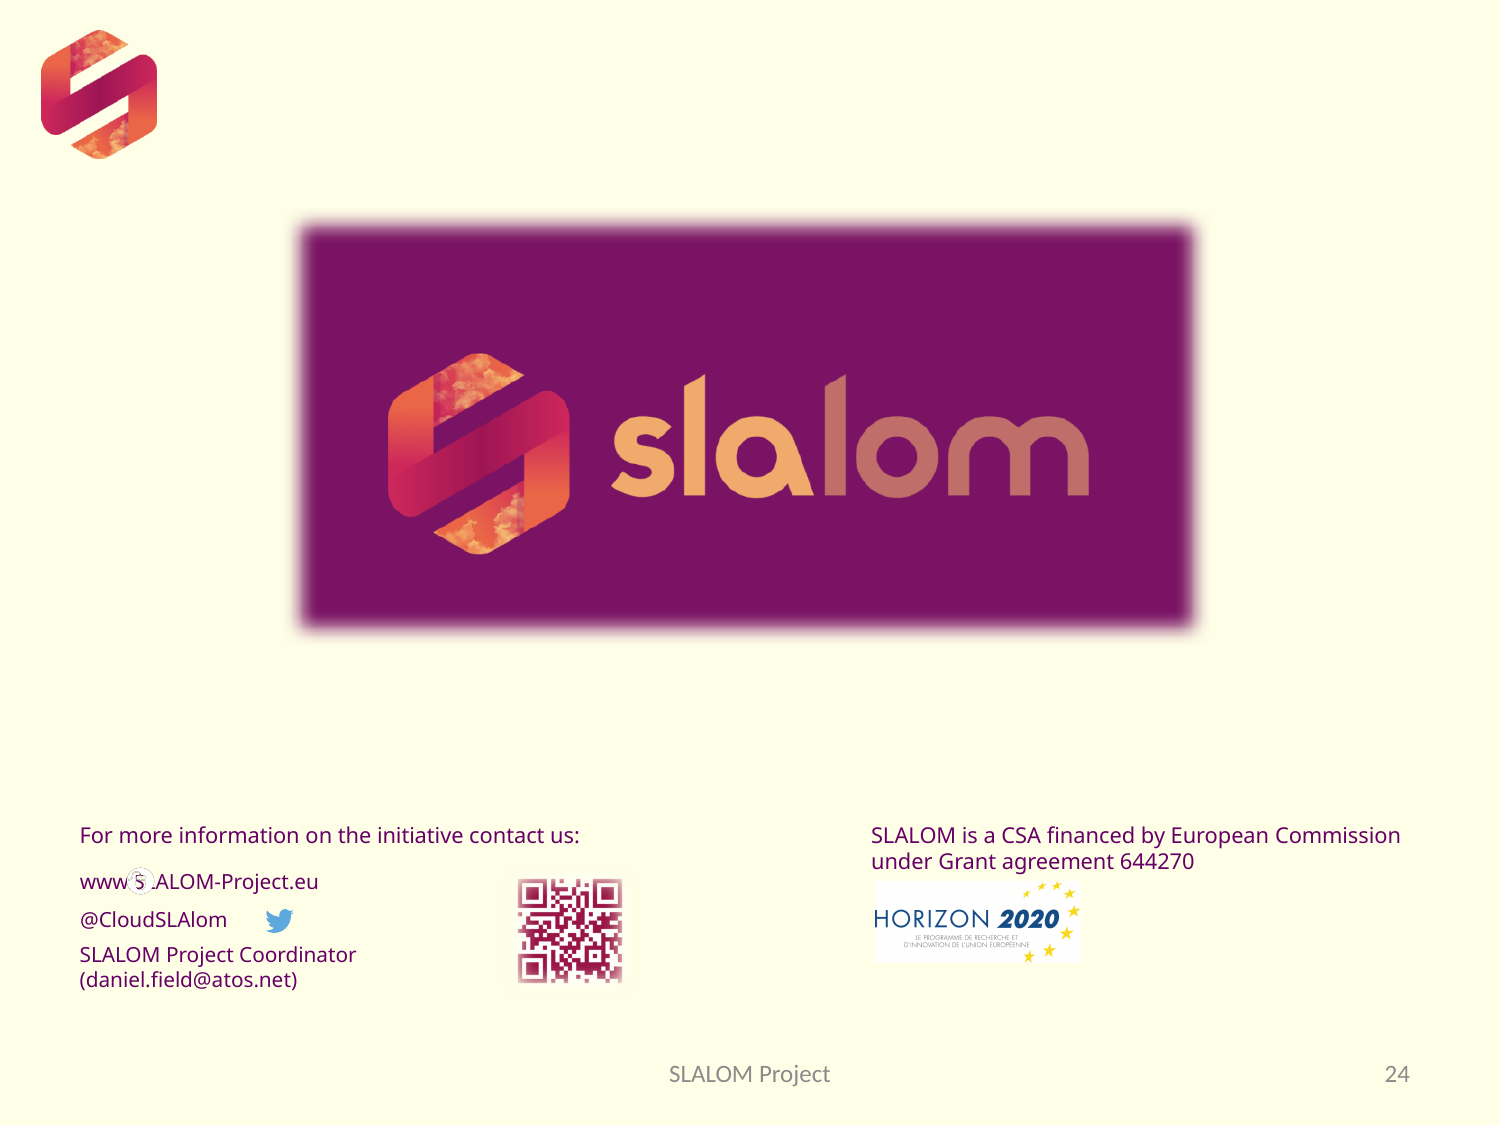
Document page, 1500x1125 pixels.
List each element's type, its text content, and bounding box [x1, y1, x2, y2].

footer SLALOM Project [512, 1042, 988, 1103]
picture [265, 909, 295, 933]
picture [501, 862, 639, 1000]
text_box www.SLALOM-Project.eu [64, 863, 499, 899]
picture [126, 867, 155, 896]
slide_number 24 [1074, 1042, 1425, 1103]
text_box @CloudSLAlom [64, 899, 331, 933]
picture [283, 207, 1211, 646]
text_box For more information on the initiative contact us: [64, 814, 780, 856]
text_box SLALOM is a CSA financed by European Commission under Grant agreement 644270 [856, 814, 1436, 882]
text_box SLALOM Project Coordinator (daniel.field@atos.net) [64, 933, 496, 999]
picture [874, 881, 1081, 963]
picture [41, 30, 157, 159]
